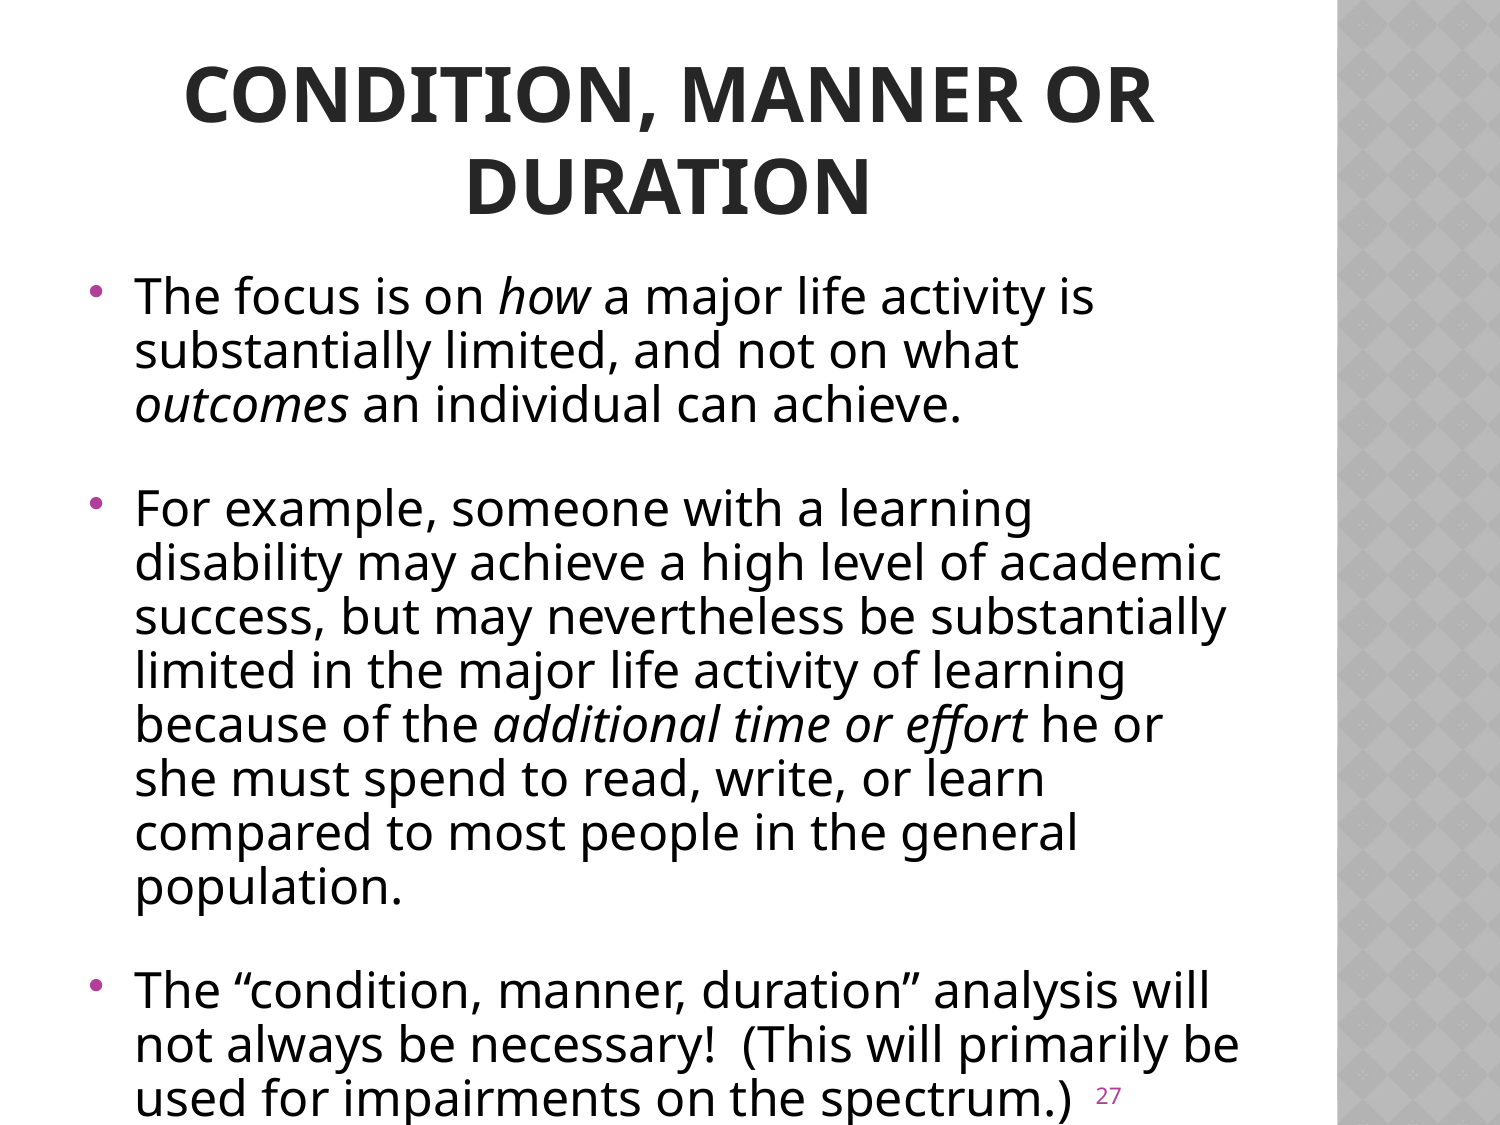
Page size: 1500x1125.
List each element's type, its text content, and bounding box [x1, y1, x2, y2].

list The focus is on how a major life activity is substantially limited, and not on what outcomes an individual can achieve. For example, someone with a learning disability may achieve a high level of academic success, but may nevertheless be substantially limited in the major life activity of learning because of the additional time or effort he or she must spend to read, write, or learn compared to most people in the general population. The “condition, manner, duration” analysis will not always be necessary! (This will primarily be used for impairments on the spectrum.) 29 CFR §1630.2(j)(4)(iii) [74, 263, 1263, 1096]
title Condition, manner or duration [74, 43, 1263, 230]
slide_number 27 [1025, 1075, 1123, 1113]
